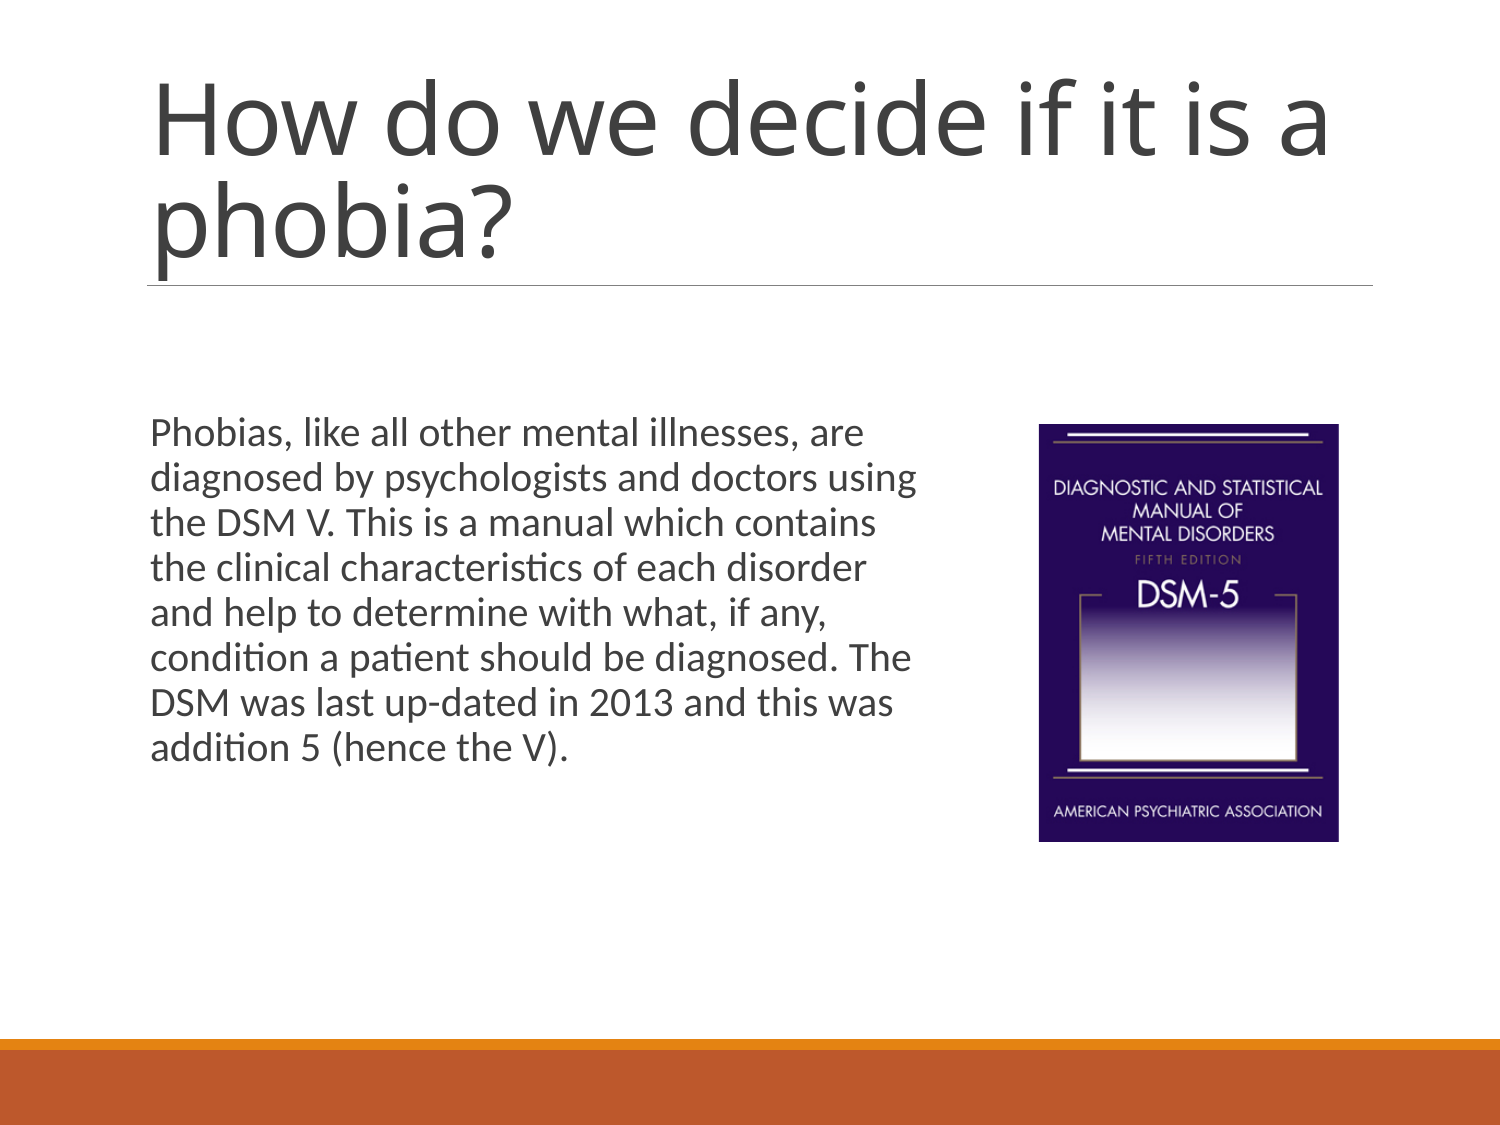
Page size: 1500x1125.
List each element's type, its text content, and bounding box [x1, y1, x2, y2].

list Phobias, like all other mental illnesses, are diagnosed by psychologists and doctors using the DSM V. This is a manual which contains the clinical characteristics of each disorder and help to determine with what, if any, condition a patient should be diagnosed. The DSM was last up-dated in 2013 and this was addition 5 (hence the V). [135, 402, 930, 963]
title How do we decide if it is a phobia? [135, 47, 1373, 285]
picture [1038, 423, 1341, 842]
